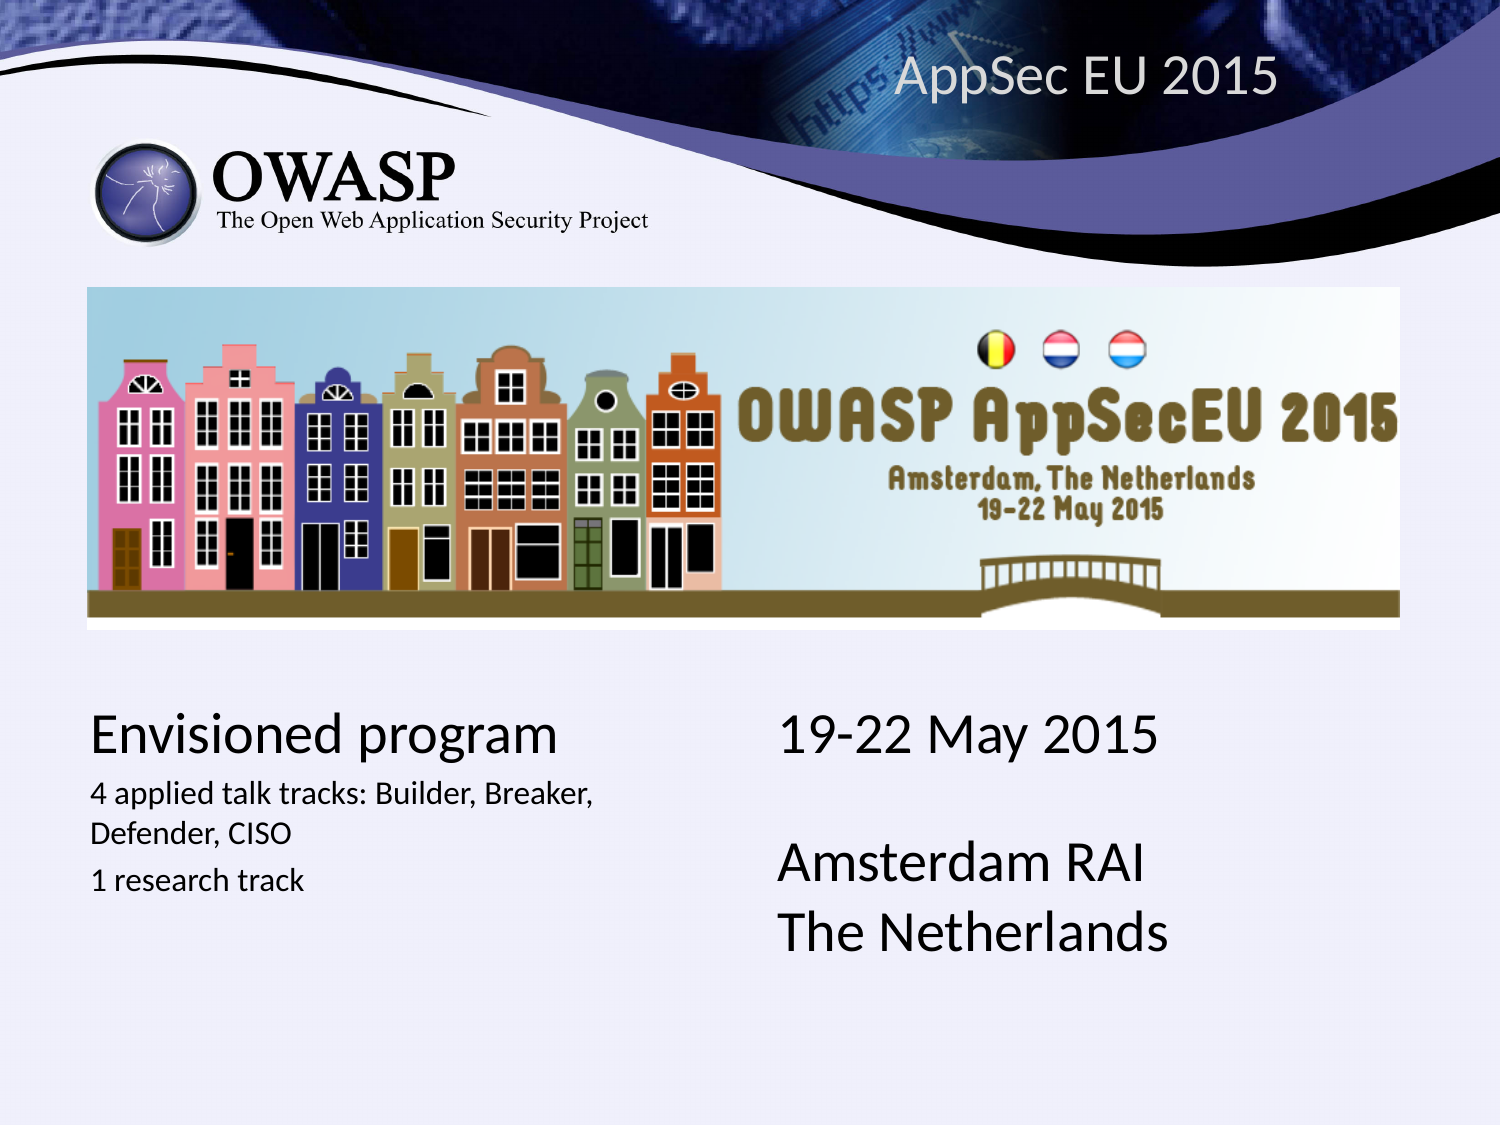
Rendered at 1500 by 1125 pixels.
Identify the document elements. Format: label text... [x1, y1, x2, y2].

picture [0, 0, 1500, 1125]
title AppSec EU 2015 [699, 12, 1475, 130]
list Envisioned program 4 applied talk tracks: Builder, Breaker, Defender, CISO 1 research track [75, 687, 738, 1005]
list 19-22 May 2015 Amsterdam RAI The Netherlands [762, 687, 1425, 1005]
